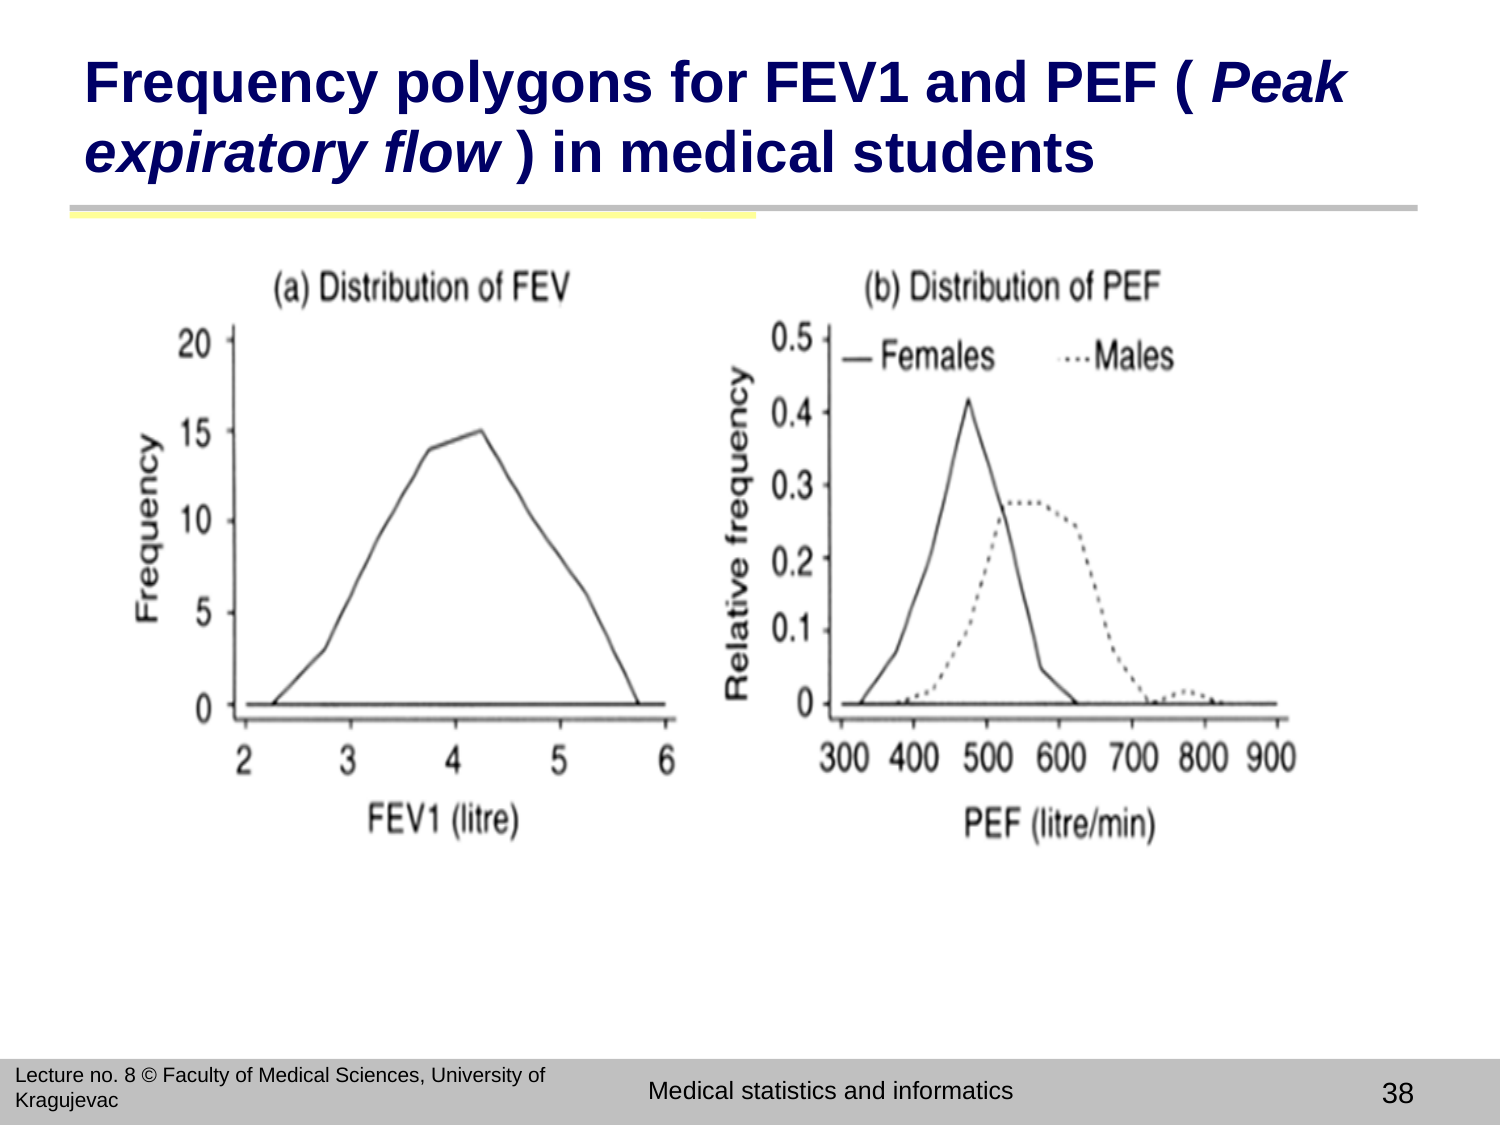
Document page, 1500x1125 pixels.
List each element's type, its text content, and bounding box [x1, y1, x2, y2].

slide_number 38 [1164, 1066, 1430, 1125]
slide_number Lecture no. 8 © Faculty of Medical Sciences, University of Kragujevac [0, 1053, 614, 1108]
picture [92, 255, 1417, 868]
footer Medical statistics and informatics [512, 1066, 1151, 1125]
title Frequency polygons for FEV1 and PEF ( Peak expiratory flow ) in medical students [69, 19, 1426, 208]
